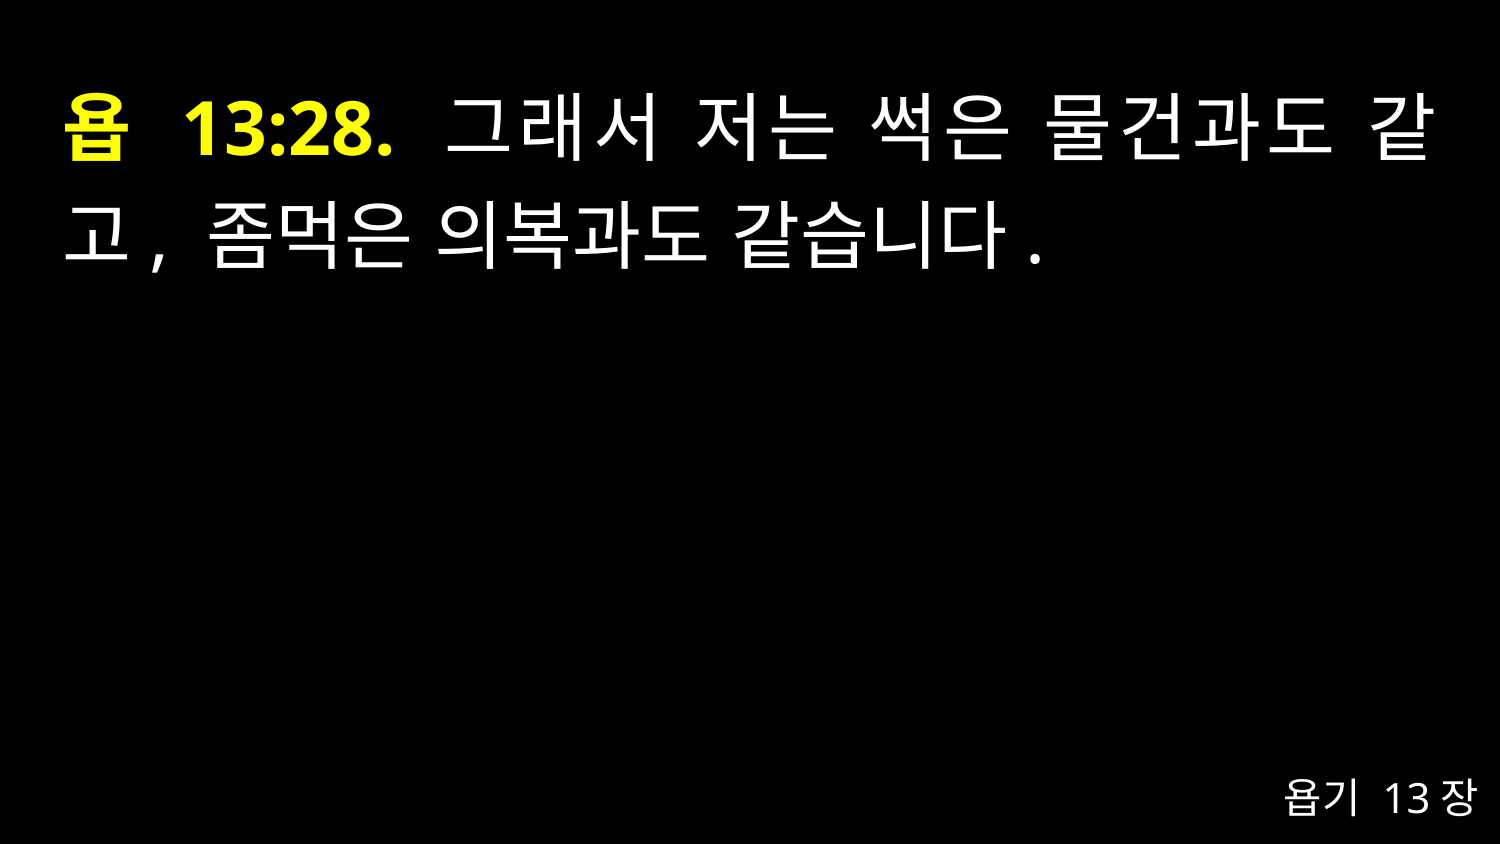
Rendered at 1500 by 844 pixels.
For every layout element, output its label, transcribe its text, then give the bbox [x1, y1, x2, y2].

subtitle 욥기 13장 [916, 770, 1500, 844]
title 욥 13:28. 그래서 저는 썩은 물건과도 같고, 좀먹은 의복과도 같습니다. [0, 0, 1500, 844]
